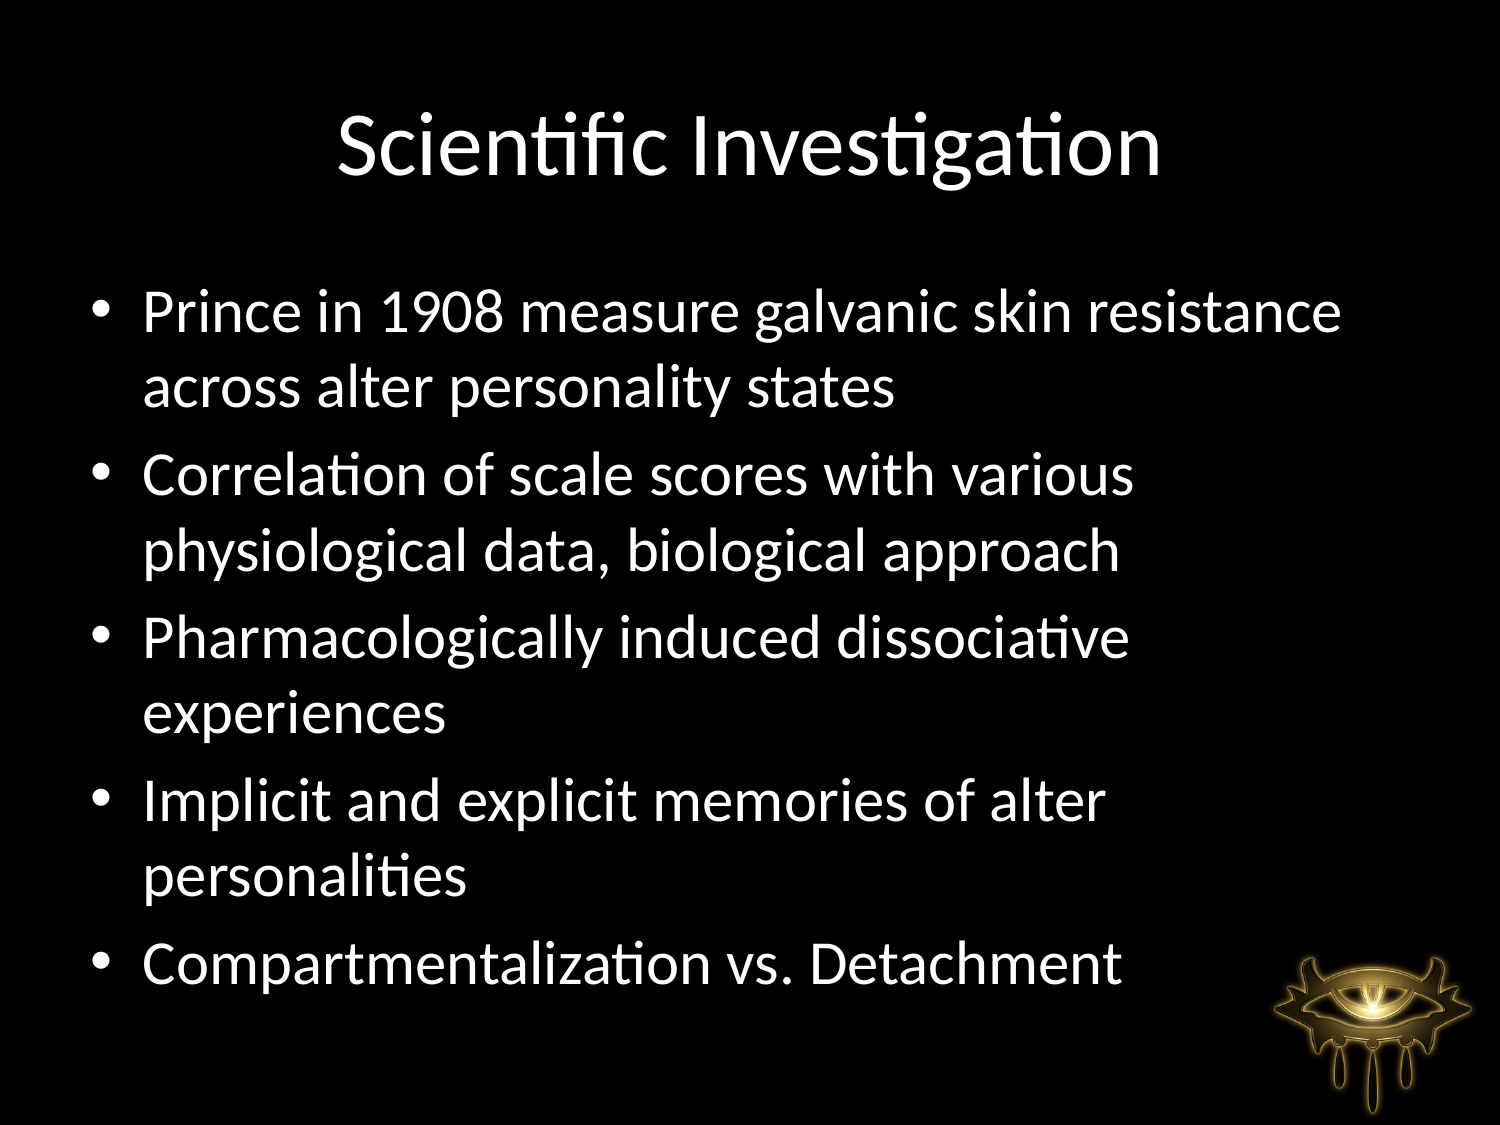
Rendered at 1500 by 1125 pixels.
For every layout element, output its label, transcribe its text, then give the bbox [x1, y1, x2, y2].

picture [1245, 934, 1500, 1125]
title Scientific Investigation [75, 45, 1425, 233]
list Prince in 1908 measure galvanic skin resistance across alter personality states Correlation of scale scores with various physiological data, biological approach Pharmacologically induced dissociative experiences Implicit and explicit memories of alter personalities Compartmentalization vs. Detachment [75, 262, 1425, 1005]
